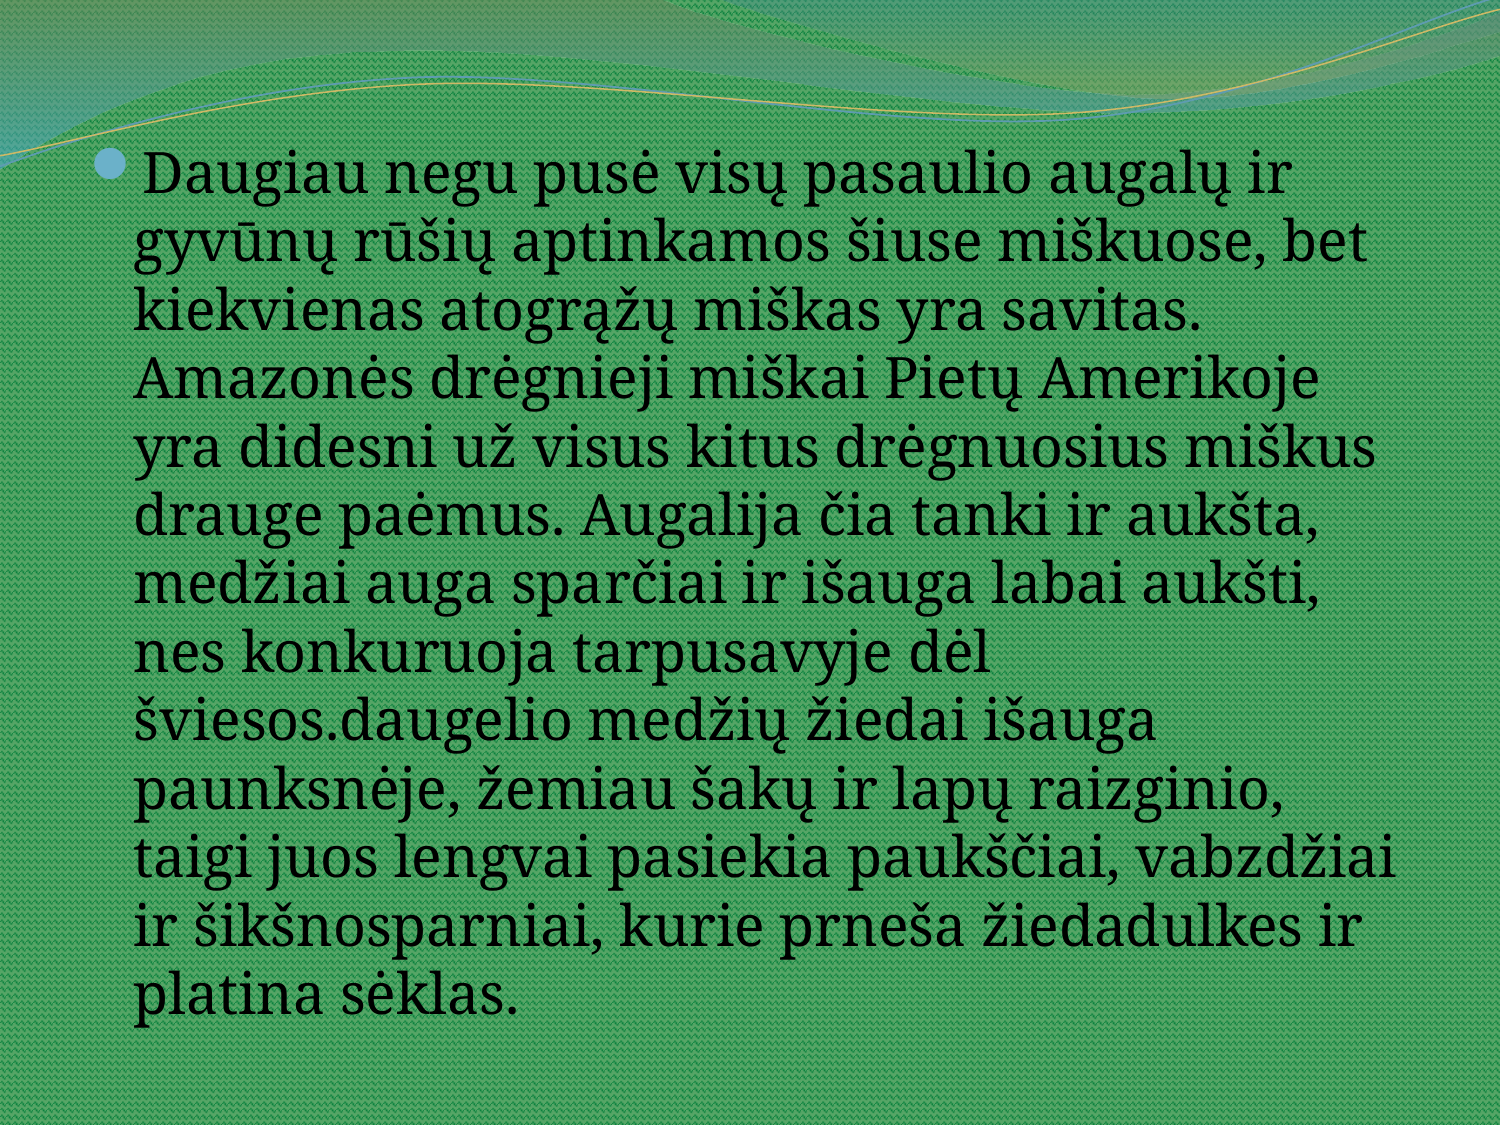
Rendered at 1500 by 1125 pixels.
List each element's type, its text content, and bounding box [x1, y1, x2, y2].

list Daugiau negu pusė visų pasaulio augalų ir gyvūnų rūšių aptinkamos šiuse miškuose, bet kiekvienas atogrąžų miškas yra savitas. Amazonės drėgnieji miškai Pietų Amerikoje yra didesni už visus kitus drėgnuosius miškus drauge paėmus. Augalija čia tanki ir aukšta, medžiai auga sparčiai ir išauga labai aukšti, nes konkuruoja tarpusavyje dėl šviesos.daugelio medžių žiedai išauga paunksnėje, žemiau šakų ir lapų raizginio, taigi juos lengvai pasiekia paukščiai, vabzdžiai ir šikšnosparniai, kurie prneša žiedadulkes ir platina sėklas. [75, 128, 1425, 1038]
